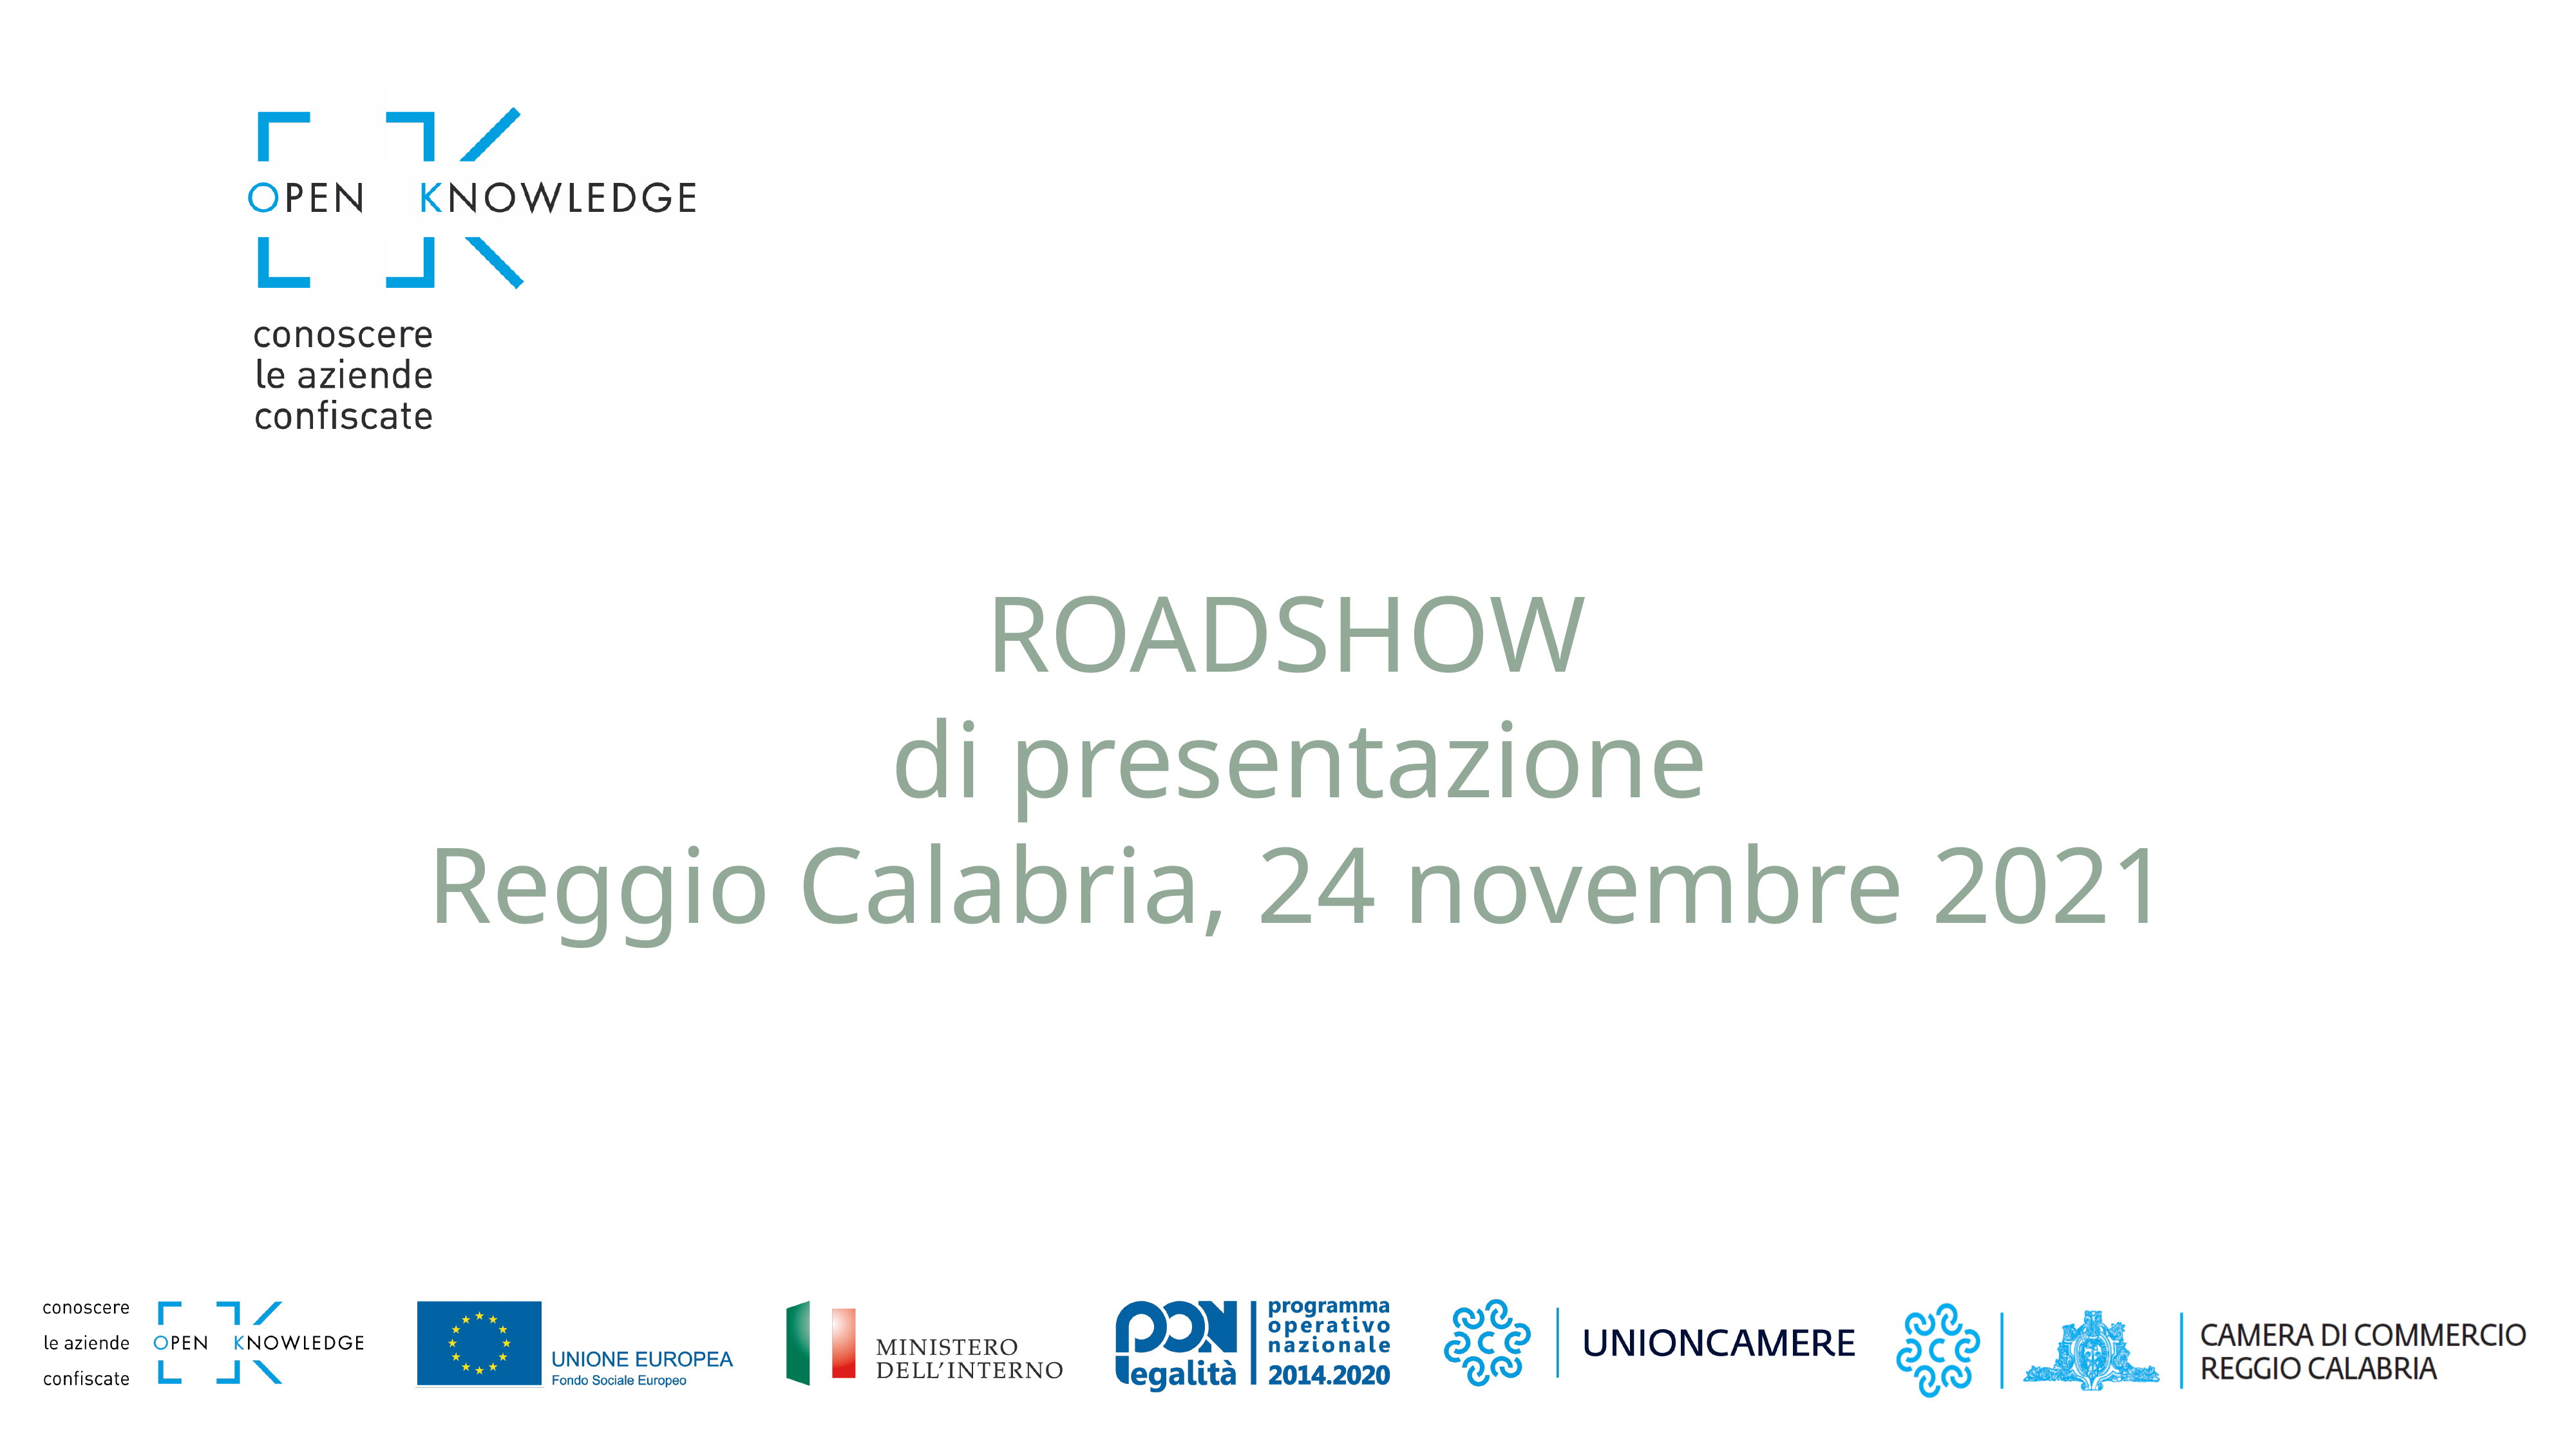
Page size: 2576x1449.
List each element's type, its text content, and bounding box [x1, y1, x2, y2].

picture [238, 88, 703, 437]
text_box ROADSHOW di presentazione Reggio Calabria, 24 novembre 2021 [386, 562, 2213, 950]
picture [42, 1296, 1855, 1392]
picture [1888, 1287, 2534, 1409]
